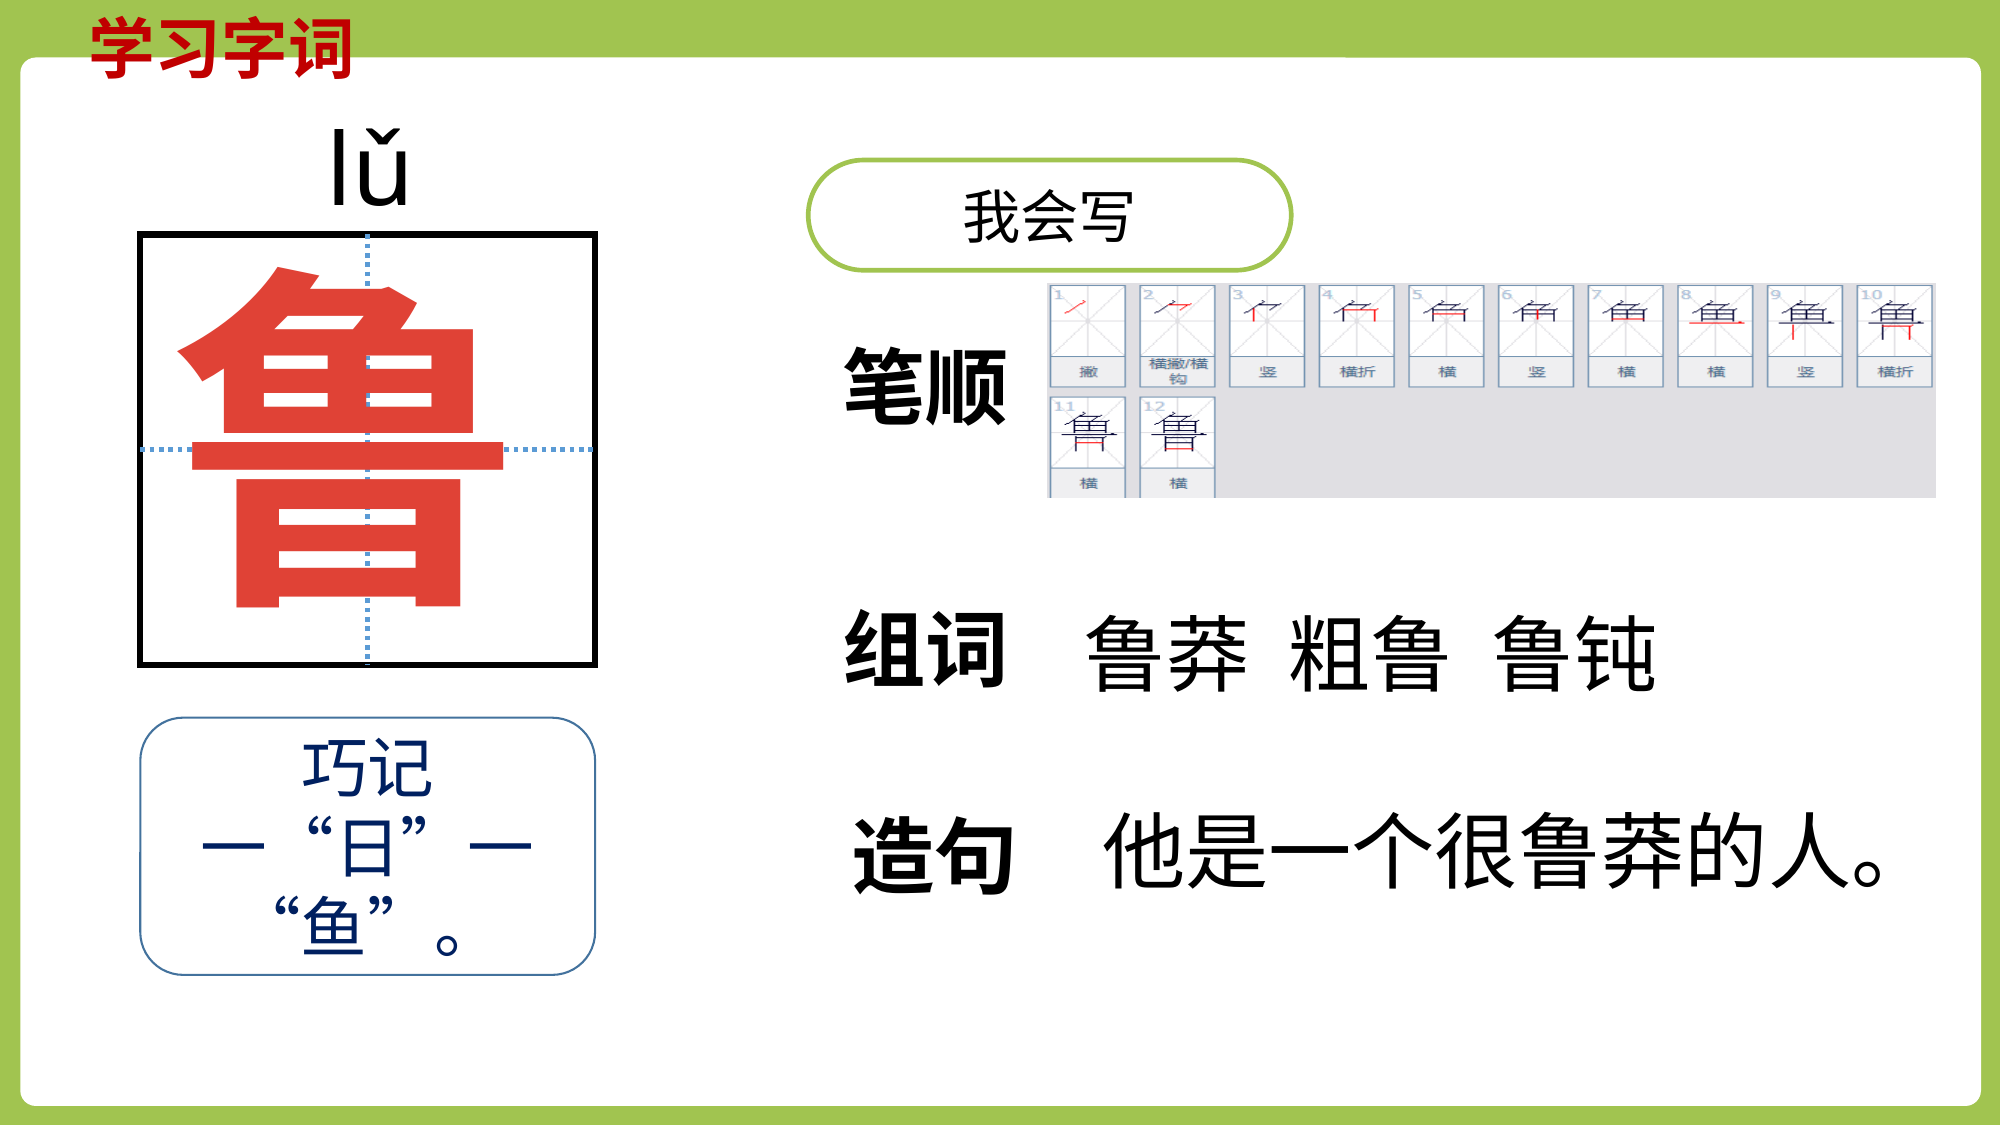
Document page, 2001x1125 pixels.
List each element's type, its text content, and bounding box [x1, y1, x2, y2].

text_box lǔ [311, 98, 494, 233]
text_box 巧记 一“日”一“鱼”。 [139, 716, 597, 976]
text_box 我会写 [807, 159, 1293, 272]
text_box 鲁莽 粗鲁 鲁钝 [1068, 595, 1883, 710]
text_box 笔顺 [828, 328, 1036, 444]
picture [1047, 283, 1936, 498]
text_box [140, 234, 596, 666]
text_box 学习字词 [73, 0, 450, 95]
text_box 组词 [828, 589, 1036, 705]
text_box 他是一个很鲁莽的人。 [1087, 791, 1933, 907]
text_box 鲁 [153, 207, 701, 655]
text_box 造句 [836, 796, 1226, 912]
